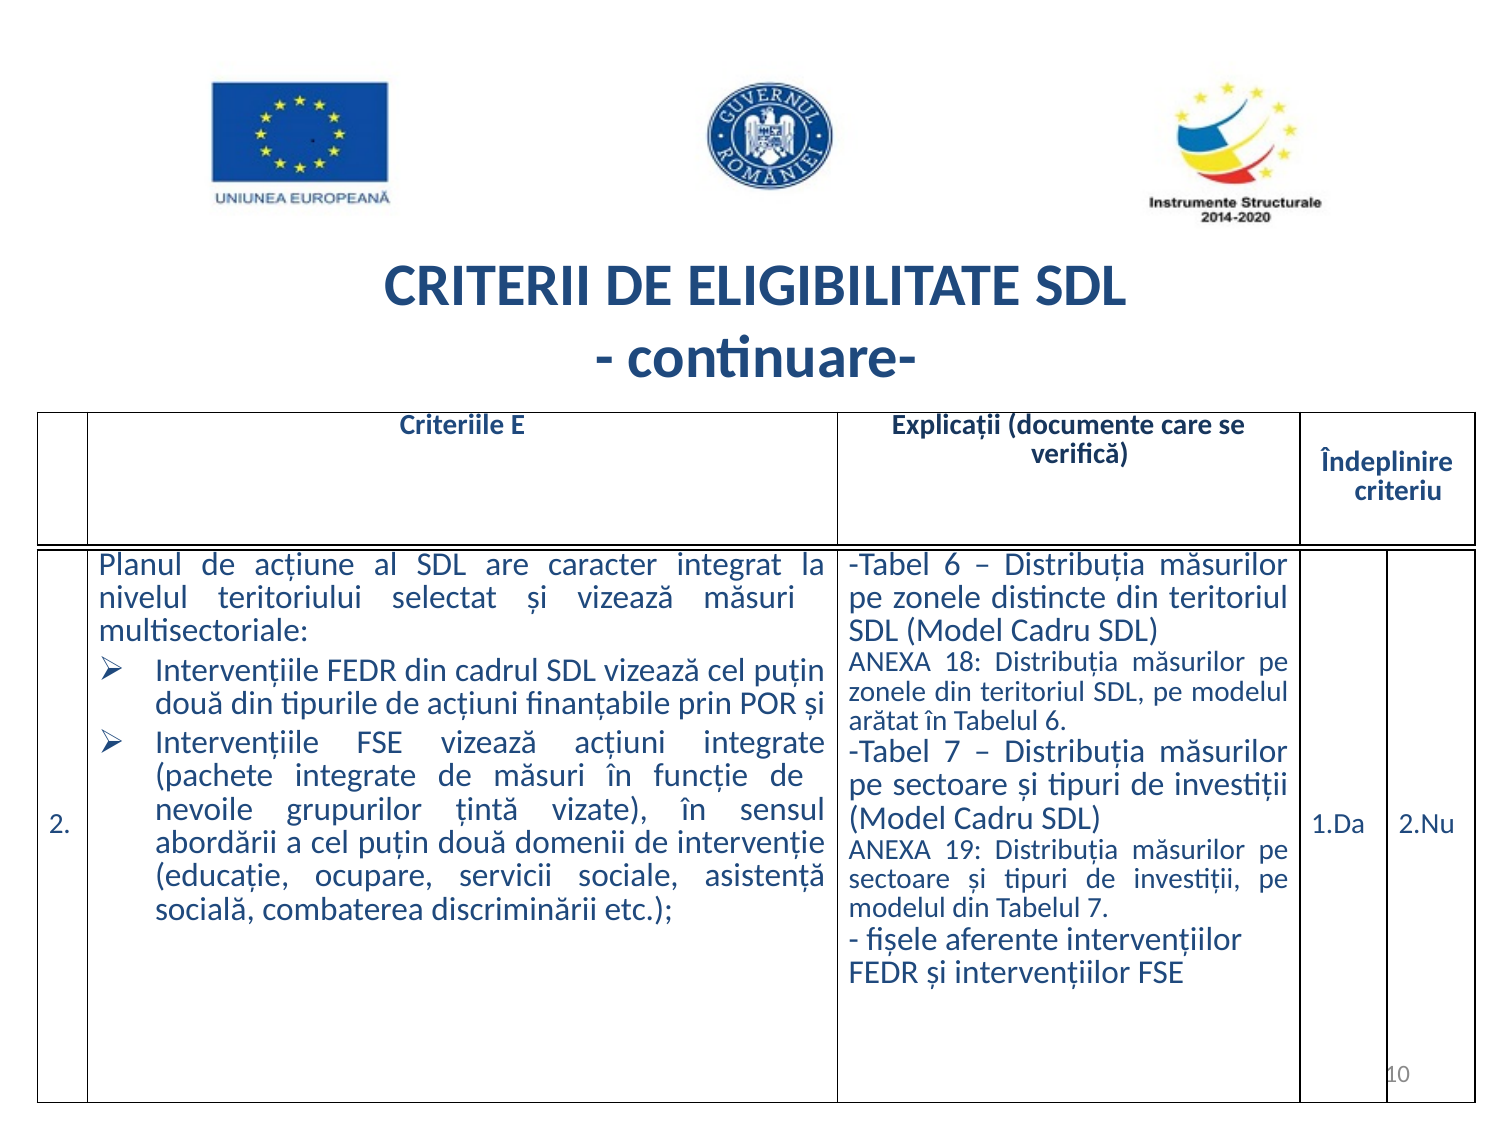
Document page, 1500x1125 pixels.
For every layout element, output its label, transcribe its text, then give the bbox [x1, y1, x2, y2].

table_header 1.Da [1301, 551, 1386, 1042]
text_box CRITERII DE ELIGIBILITATE SDL - continuare- [149, 237, 1363, 398]
slide_number 10 [1074, 1042, 1425, 1103]
table_header Planul de acțiune al SDL are caracter integrat la nivelul teritoriului selectat și vizează măsuri multisectoriale: Intervențiile FEDR din cadrul SDL vizează cel puțin două din tipurile de acțiuni finanțabile prin POR și Intervențiile FSE vizează acțiuni integrate (pachete integrate de măsuri în funcție de nevoile grupurilor țintă vizate), în sensul abordării a cel puțin două domenii de intervenție (educație, ocupare, servicii sociale, asistență socială, combaterea discriminării etc.); [88, 551, 837, 1102]
table_header 2.Nu [1388, 551, 1474, 1102]
table_header Criteriile E [88, 413, 837, 544]
table_header -Tabel 6 – Distribuția măsurilor pe zonele distincte din teritoriul SDL (Model Cadru SDL) ANEXA 18: Distribuția măsurilor pe zonele din teritoriul SDL, pe modelul arătat în Tabelul 6. -Tabel 7 – Distribuția măsurilor pe sectoare și tipuri de investiții (Model Cadru SDL) ANEXA 19: Distribuția măsurilor pe sectoare și tipuri de investiții, pe modelul din Tabelul 7. - fișele aferente intervențiilor FEDR și intervențiilor FSE [838, 551, 1299, 1102]
table_header [38, 413, 87, 544]
table_header Explicații (documente care se verifică) [838, 413, 1299, 544]
picture [75, 37, 1425, 275]
table_header Îndeplinire criteriu [1301, 413, 1474, 544]
table_header 2. [38, 551, 87, 1102]
